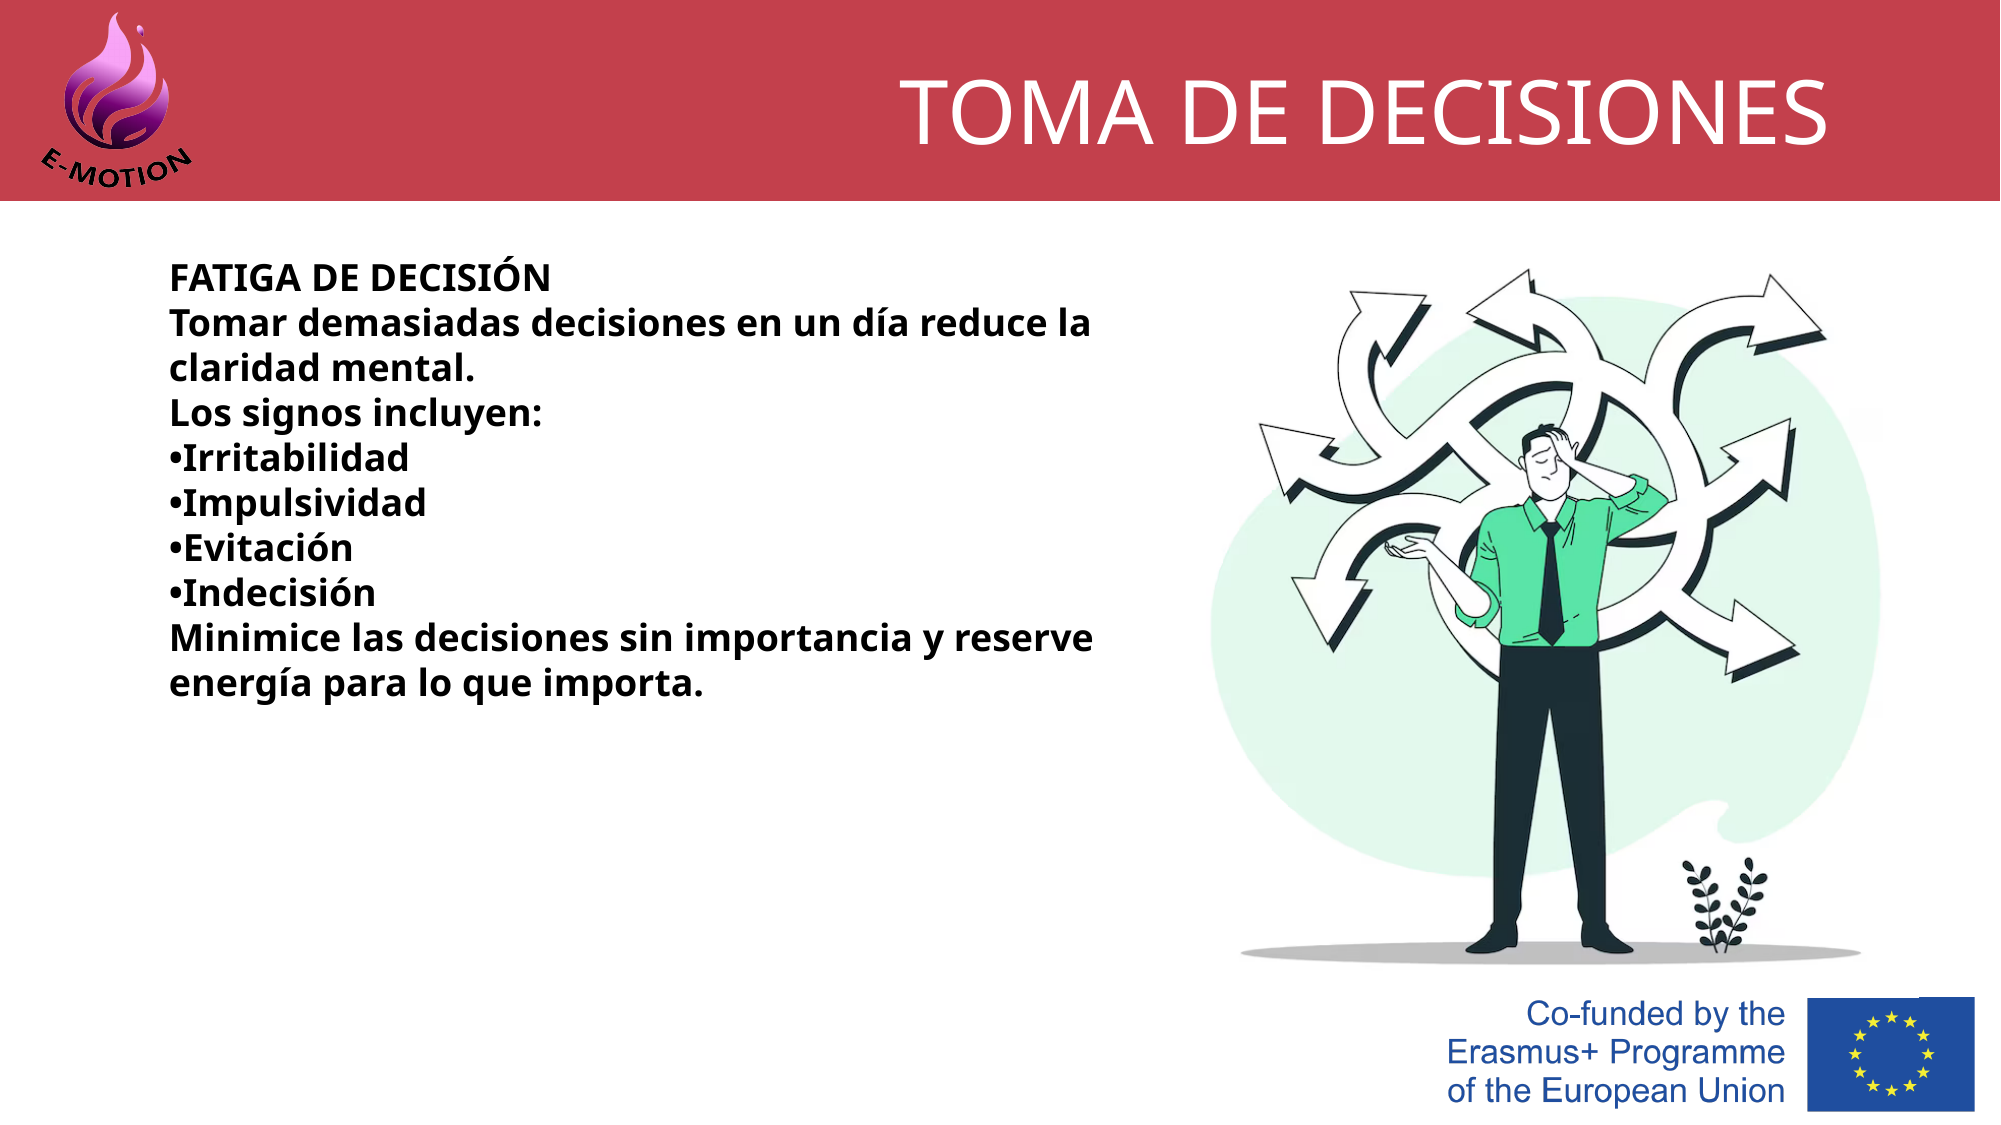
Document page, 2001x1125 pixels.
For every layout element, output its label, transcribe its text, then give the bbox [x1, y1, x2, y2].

picture [1166, 246, 1919, 999]
picture [0, 0, 253, 247]
text_box FATIGA DE DECISIÓN Tomar demasiadas decisiones en un día reduce la claridad mental. Los signos incluyen: •Irritabilidad •Impulsividad •Evitación •Indecisión Minimice las decisiones sin importancia y reserve energía para lo que importa. [154, 246, 1166, 712]
text_box TOMA DE DECISIONES [587, 48, 1846, 246]
